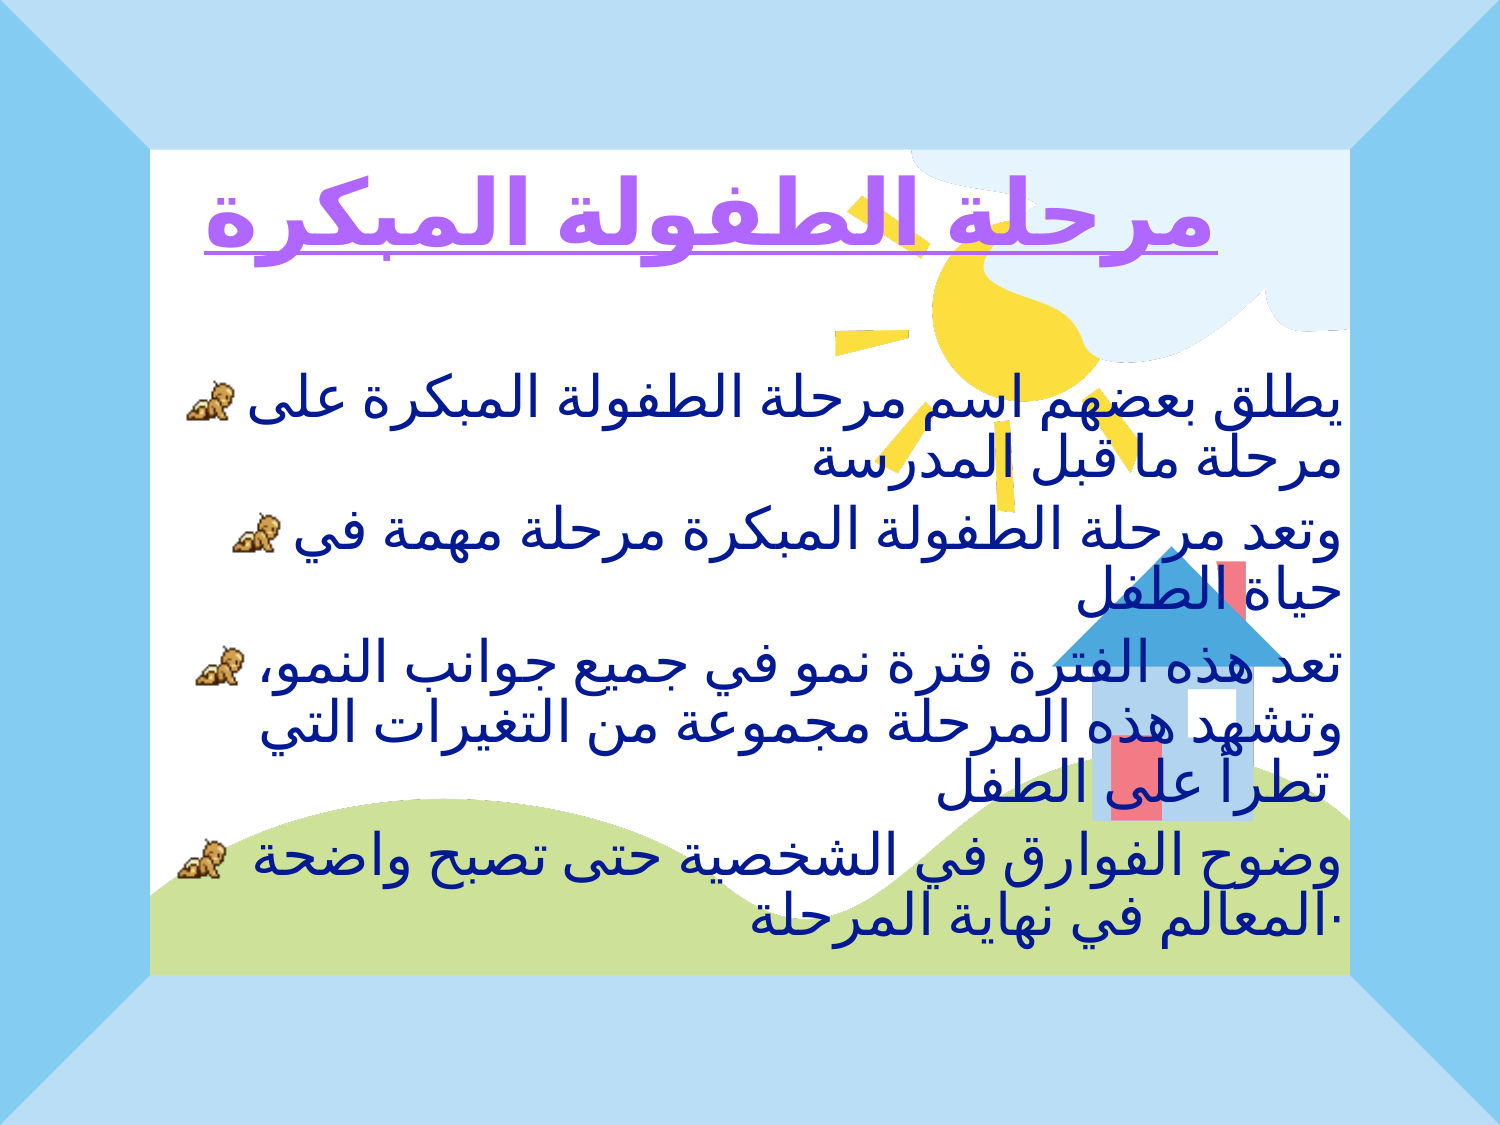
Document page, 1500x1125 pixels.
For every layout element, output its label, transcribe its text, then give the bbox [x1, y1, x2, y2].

list يطلق بعضهم اسم مرحلة الطفولة المبكرة على مرحلة ما قبل المدرسة وتعد مرحلة الطفولة المبكرة مرحلة مهمة في حياة الطفل تعد هذه الفترة فترة نمو في جميع جوانب النمو، وتشهد هذه المرحلة مجموعة من التغيرات التي تطرأ على الطفل وضوح الفوارق في الشخصية حتى تصبح واضحة المعالم في نهاية المرحلة· [147, 361, 1353, 1024]
title مرحلة الطفولة المبكرة [147, 136, 1276, 288]
picture [0, 0, 1500, 1125]
